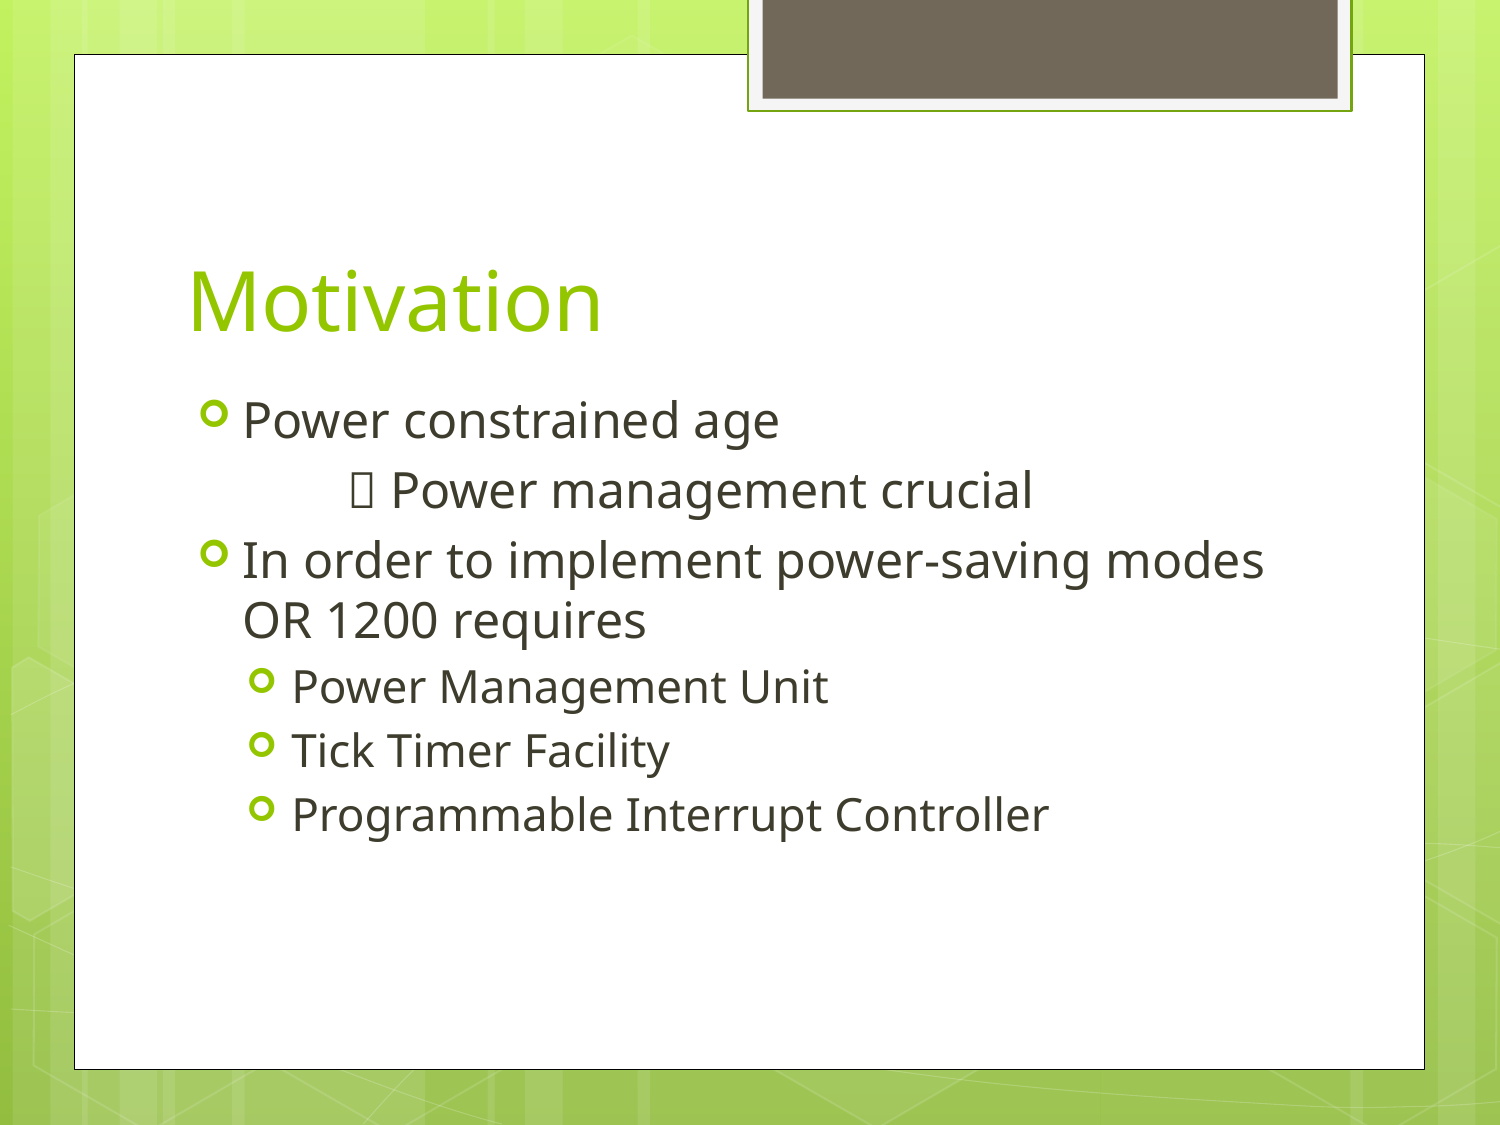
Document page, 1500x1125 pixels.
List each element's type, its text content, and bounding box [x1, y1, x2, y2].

title Motivation [171, 168, 1324, 357]
list Power constrained age  Power management crucial In order to implement power-saving modes OR 1200 requires Power Management Unit Tick Timer Facility Programmable Interrupt Controller [171, 381, 1283, 957]
